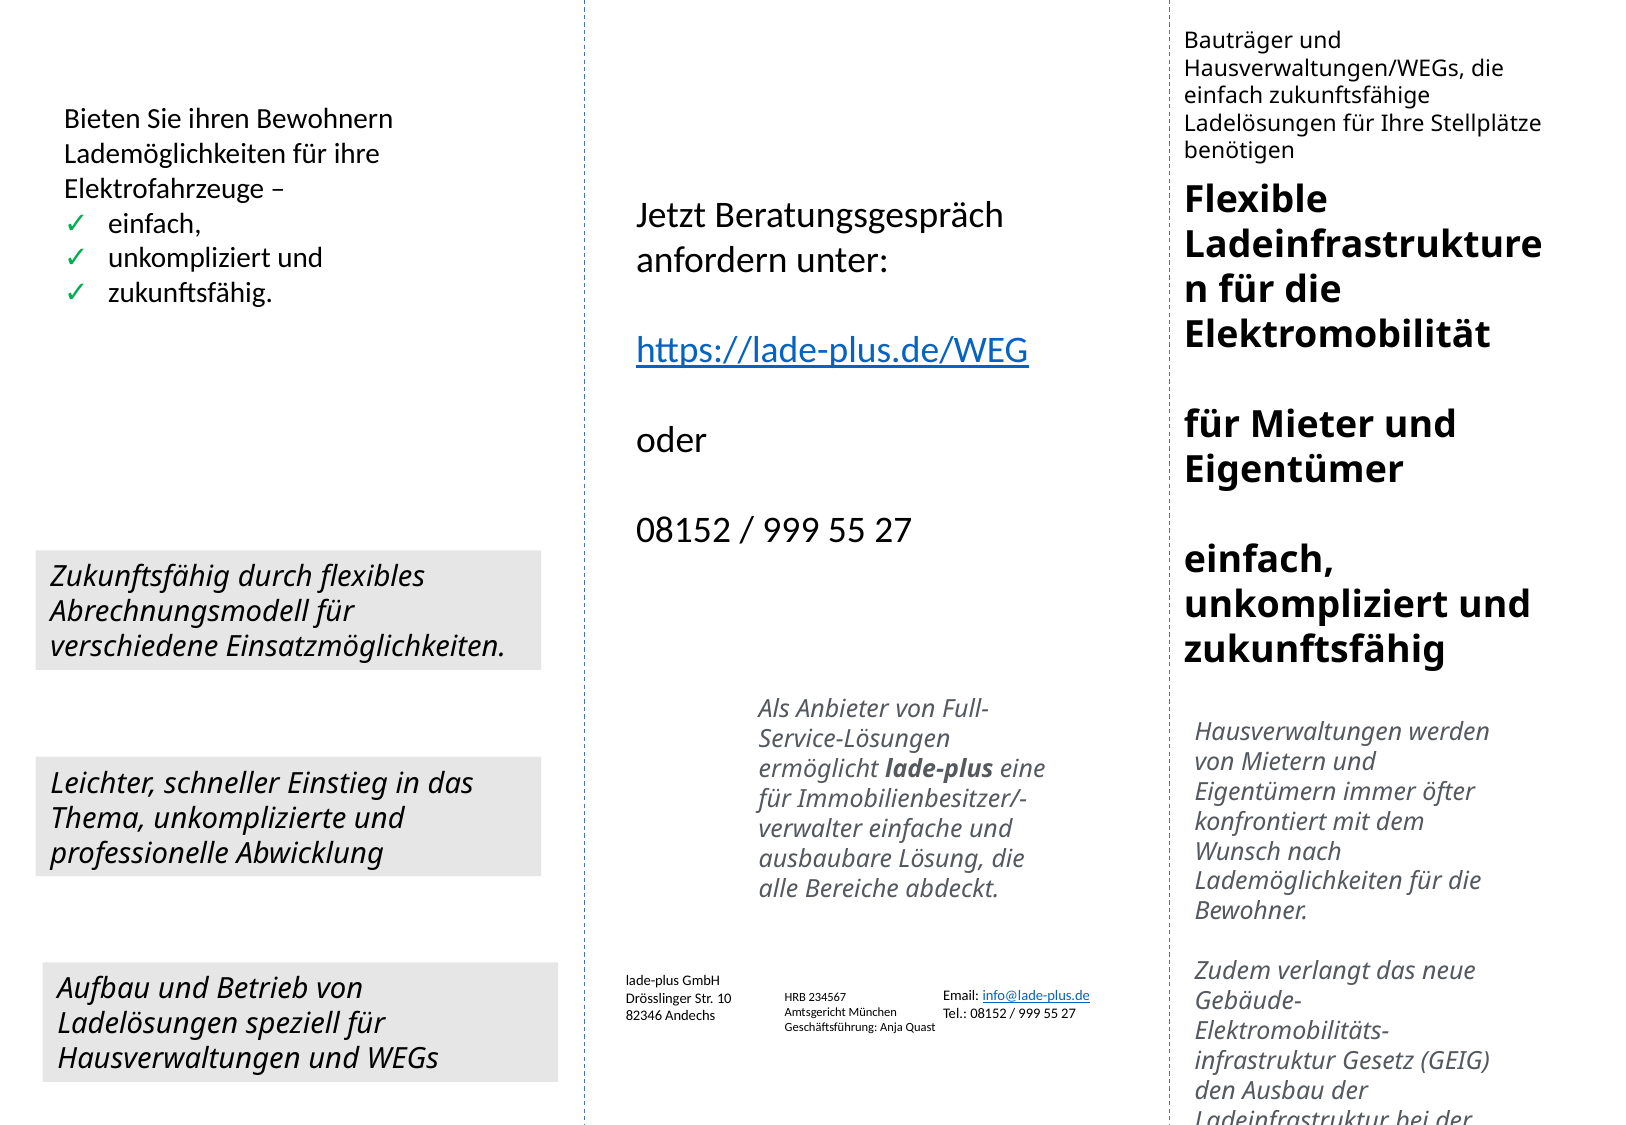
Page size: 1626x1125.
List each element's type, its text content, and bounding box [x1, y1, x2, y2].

text_box Aufbau und Betrieb von Ladelösungen speziell für Hausverwaltungen und WEGs [42, 962, 559, 1082]
text_box Hausverwaltungen werden von Mietern und Eigentümern immer öfter konfrontiert mit dem Wunsch nach Lademöglichkeiten für die Bewohner. Zudem verlangt das neue Gebäude-Elektromobilitäts-infrastruktur Gesetz (GEIG) den Ausbau der Ladeinfrastruktur bei der Renovierung der TG. [1179, 707, 1508, 1125]
text_box Als Anbieter von Full-Service-Lösungen ermöglicht lade-plus eine für Immobilienbesitzer/-verwalter einfache und ausbaubare Lösung, die alle Bereiche abdeckt. [743, 685, 1083, 910]
text_box Zukunftsfähig durch flexibles Abrechnungsmodell für verschiedene Einsatzmöglichkeiten. [35, 550, 542, 670]
text_box Leichter, schneller Einstieg in das Thema, unkomplizierte und professionelle Abwicklung [35, 756, 542, 877]
text_box lade-plus GmbH Drösslinger Str. 10 82346 Andechs HRB 234567 Amtsgericht München Geschäftsführung: Anja Quast Email: info@lade-plus.de Tel.: 08152 / 999 55 27 [611, 963, 1117, 1038]
text_box Jetzt Beratungsgespräch anfordern unter: https://lade-plus.de/WEG oder 08152 / 999 55 27 [621, 182, 1127, 603]
text_box Bauträger und Hausverwaltungen/WEGs, die einfach zukunftsfähige Ladelösungen für Ihre Stellplätze benötigen [1170, 18, 1605, 171]
text_box Bieten Sie ihren Bewohnern Lademöglichkeiten für ihre Elektrofahrzeuge – ✓ einfach, ✓ unkompliziert und ✓ zukunftsfähig. [49, 91, 555, 317]
text_box Flexible Ladeinfrastrukturen für die Elektromobilität für Mieter und Eigentümer einfach, unkompliziert und zukunftsfähig [1170, 171, 1572, 678]
